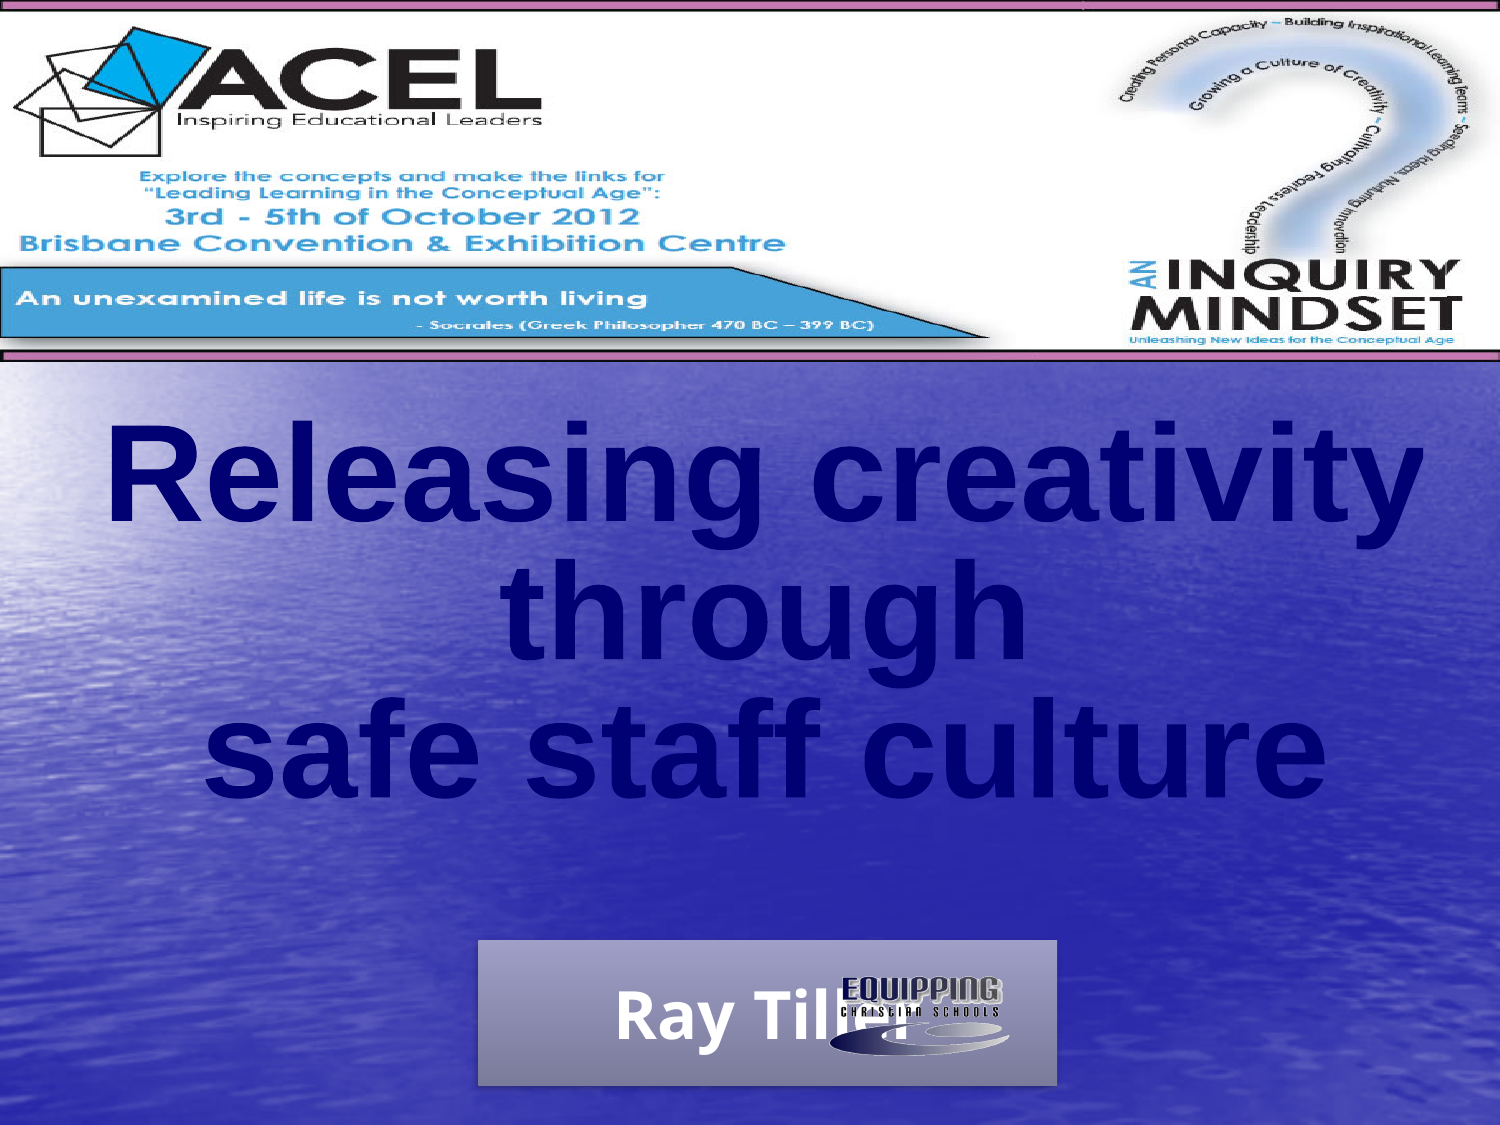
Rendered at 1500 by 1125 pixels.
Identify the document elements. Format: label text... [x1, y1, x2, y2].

text_box Ray Tiller [478, 940, 1058, 1086]
picture [820, 963, 1022, 1066]
picture [0, 0, 1500, 362]
